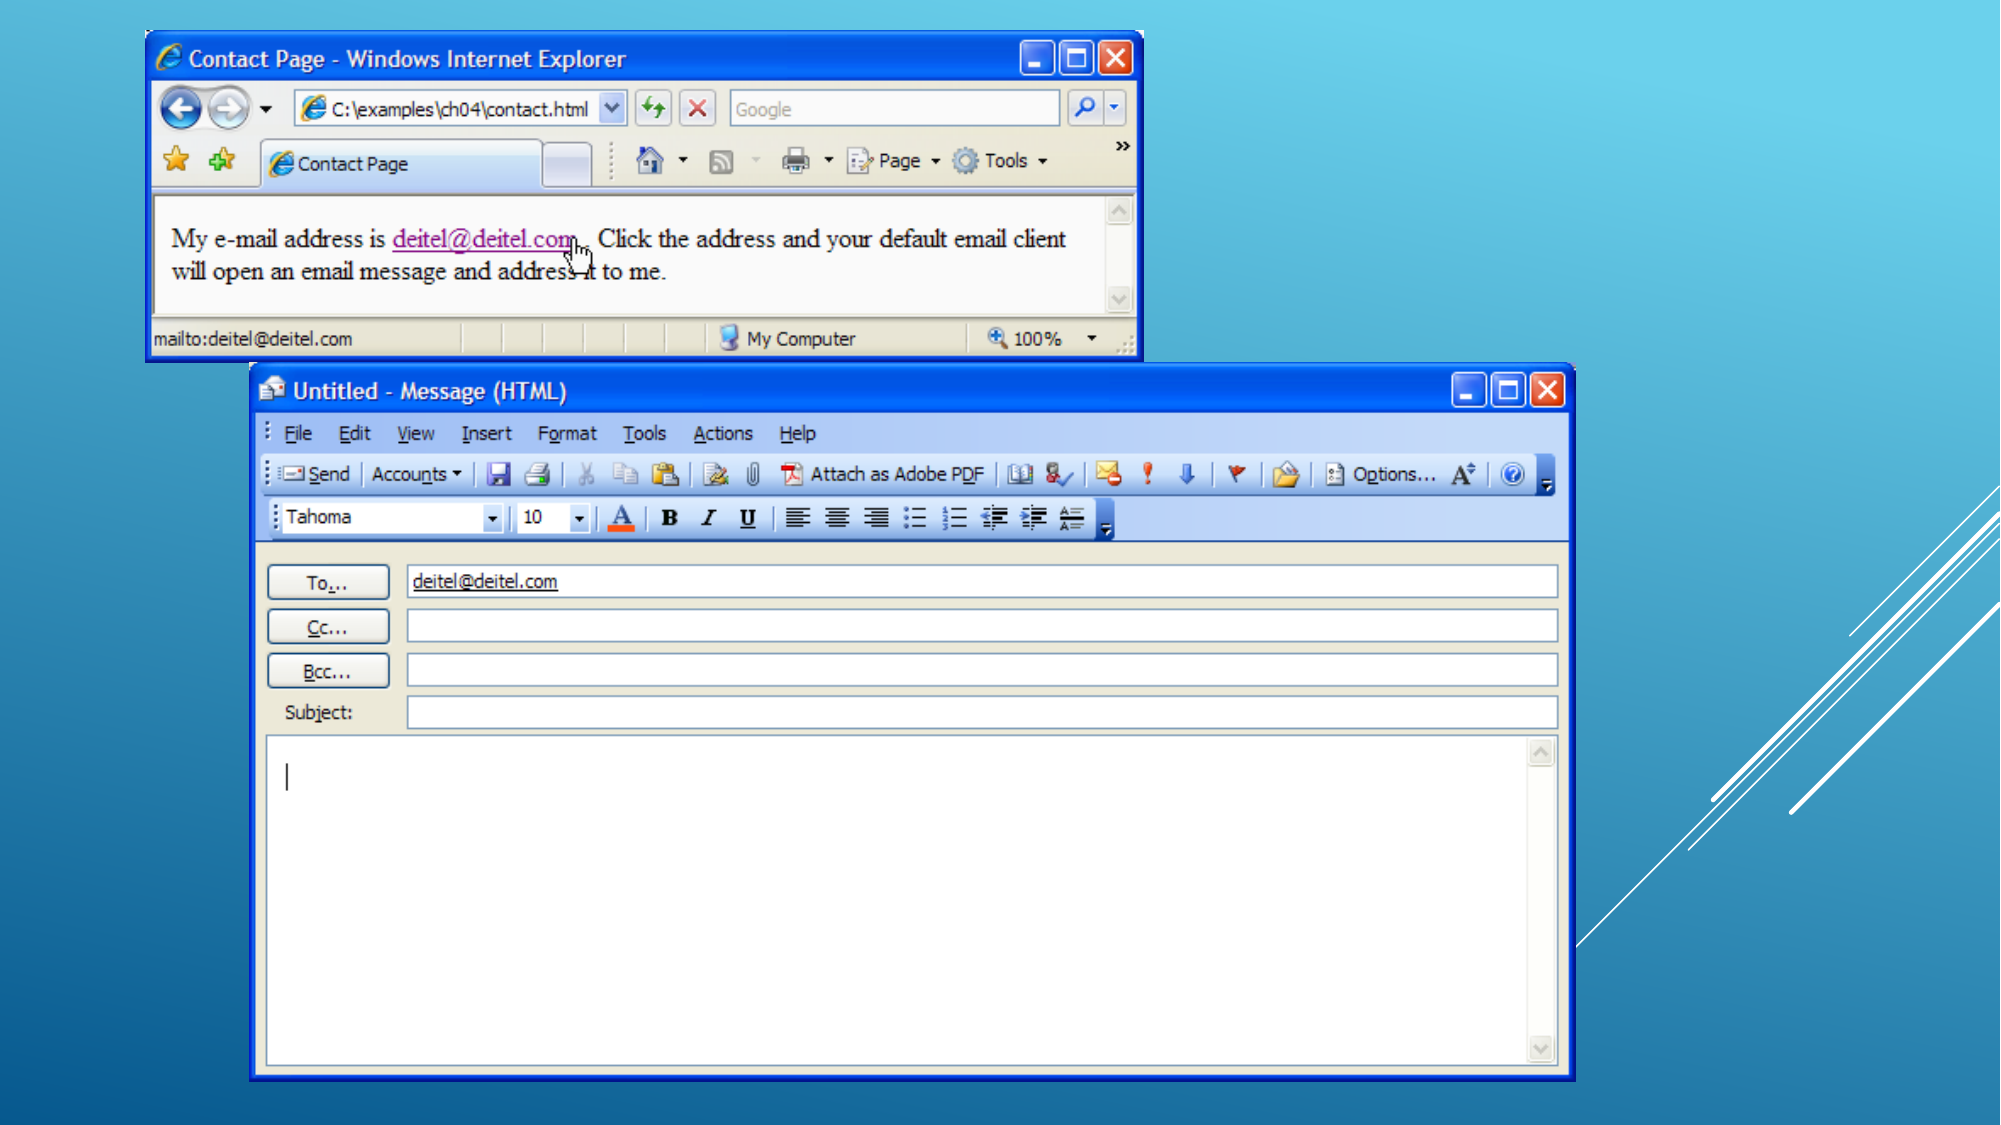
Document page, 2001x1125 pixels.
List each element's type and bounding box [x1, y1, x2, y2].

picture [145, 30, 1577, 1082]
